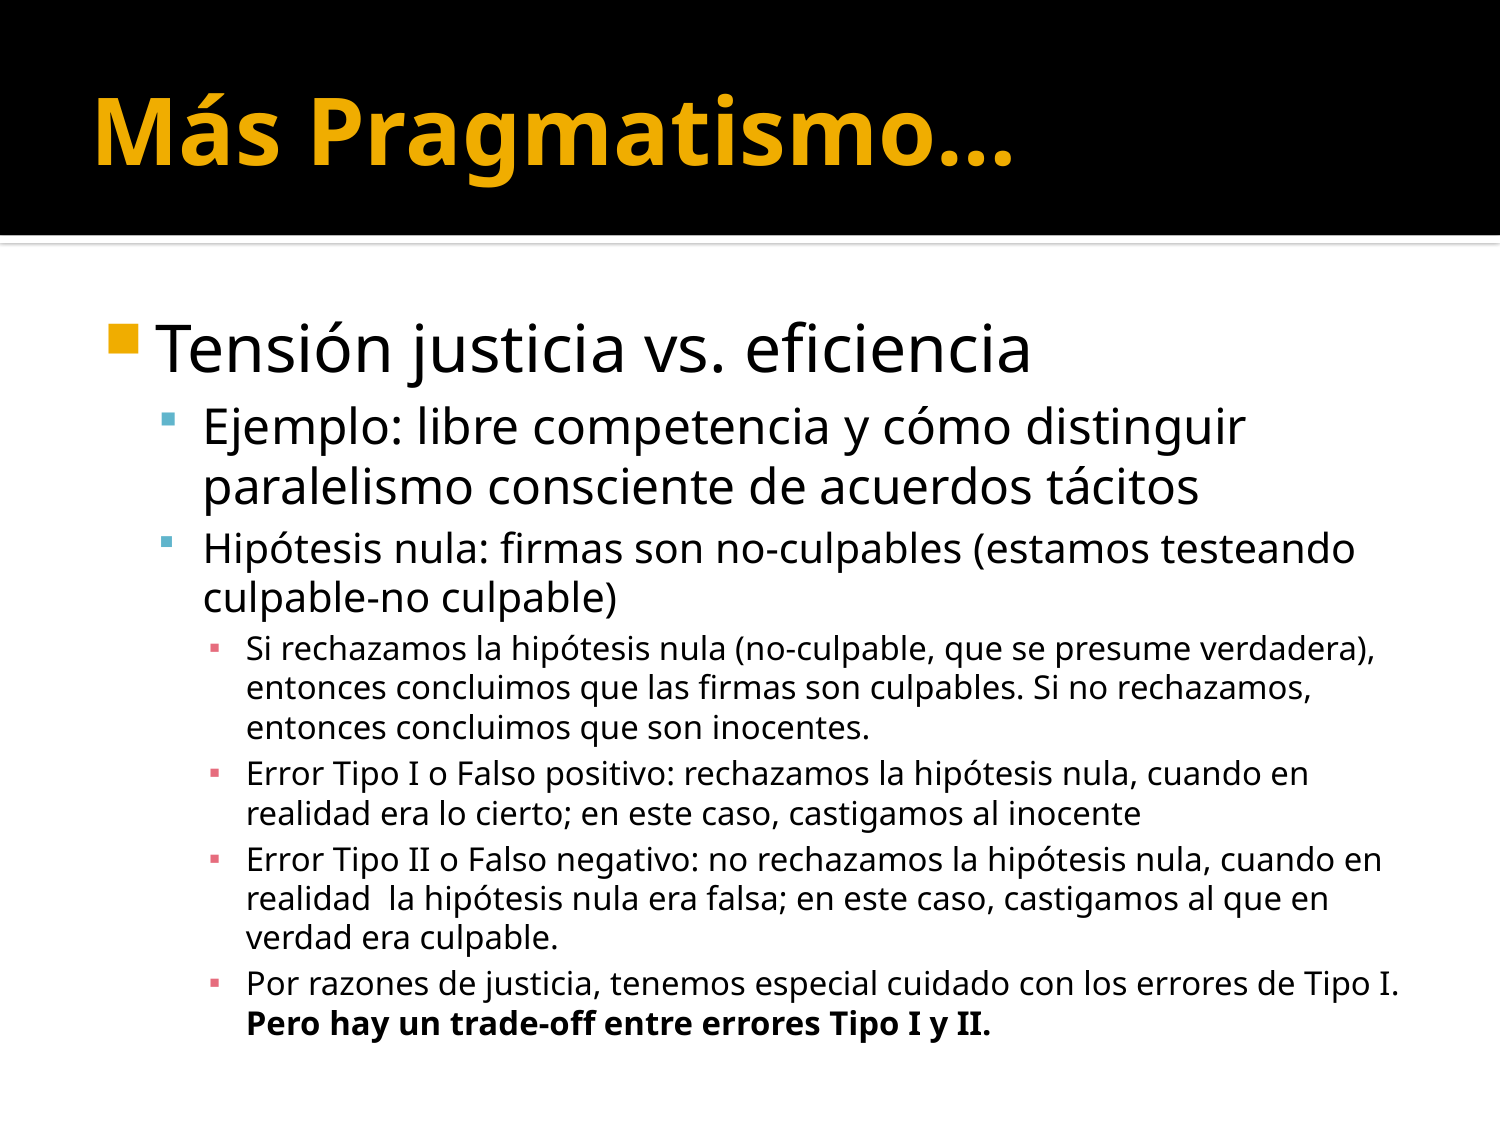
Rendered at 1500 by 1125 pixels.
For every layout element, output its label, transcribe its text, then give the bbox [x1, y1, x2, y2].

list Tensión justicia vs. eficiencia Ejemplo: libre competencia y cómo distinguir paralelismo consciente de acuerdos tácitos Hipótesis nula: firmas son no-culpables (estamos testeando culpable-no culpable) Si rechazamos la hipótesis nula (no-culpable, que se presume verdadera), entonces concluimos que las firmas son culpables. Si no rechazamos, entonces concluimos que son inocentes. Error Tipo I o Falso positivo: rechazamos la hipótesis nula, cuando en realidad era lo cierto; en este caso, castigamos al inocente Error Tipo II o Falso negativo: no rechazamos la hipótesis nula, cuando en realidad la hipótesis nula era falsa; en este caso, castigamos al que en verdad era culpable. Por razones de justicia, tenemos especial cuidado con los errores de Tipo I. Pero hay un trade-off entre errores Tipo I y II. [75, 291, 1425, 1050]
title Más Pragmatismo… [75, 25, 1425, 231]
